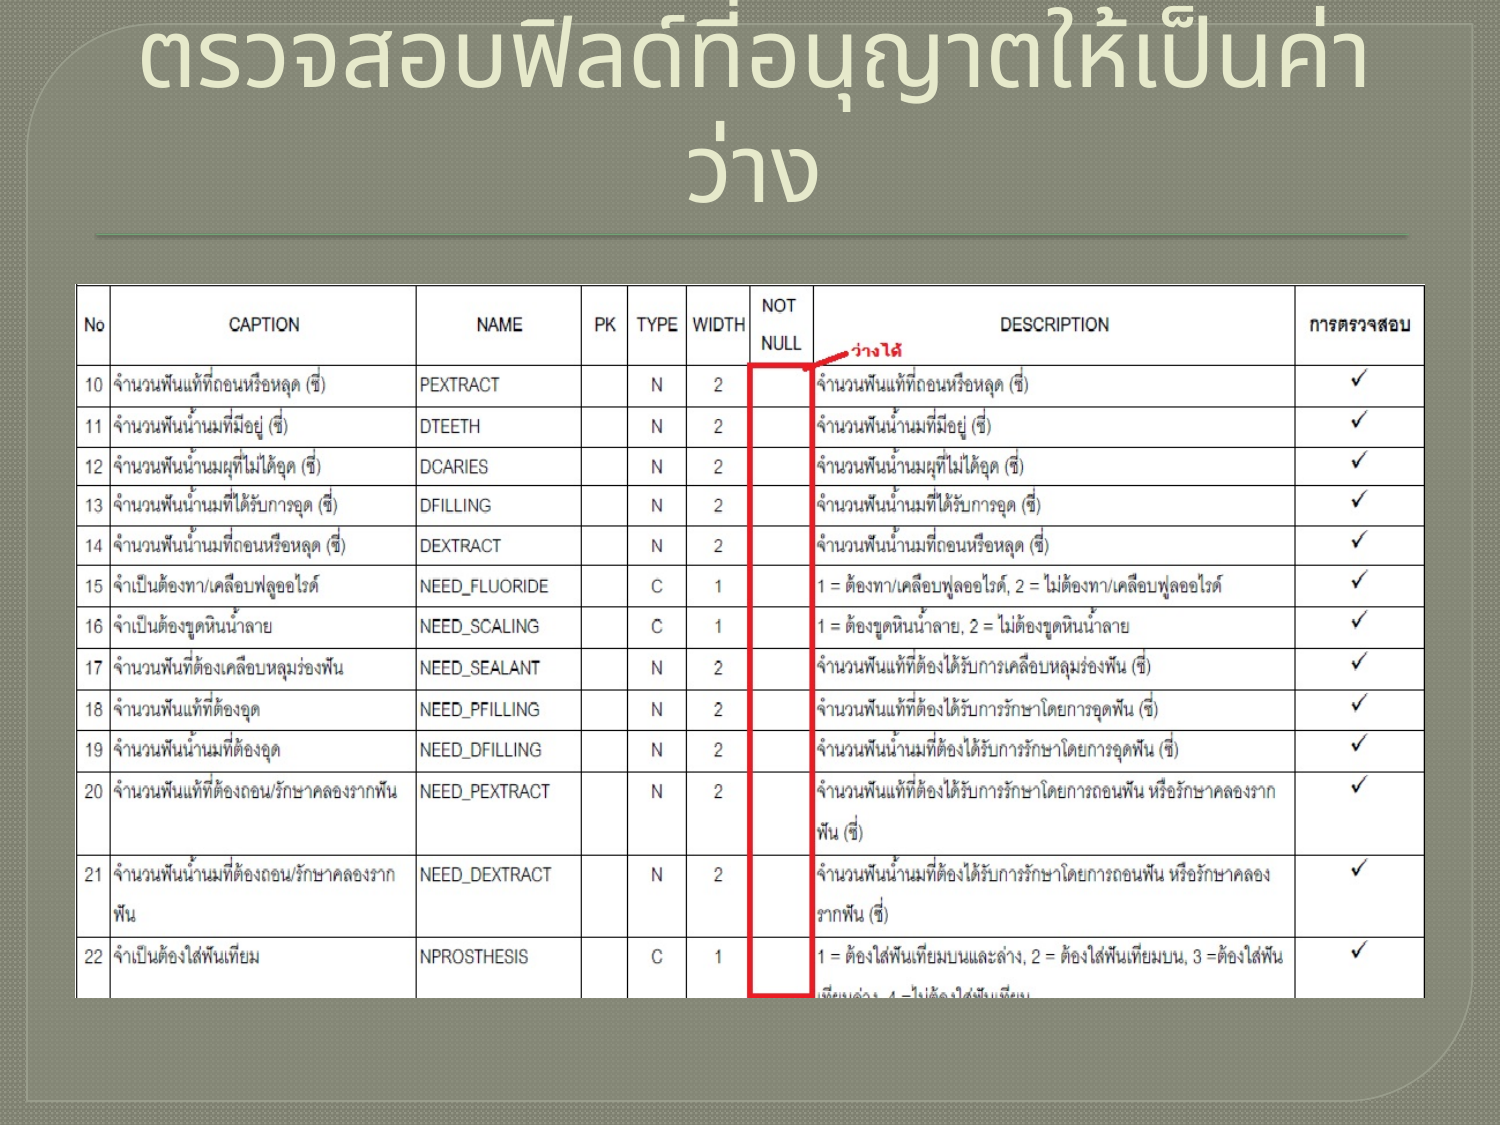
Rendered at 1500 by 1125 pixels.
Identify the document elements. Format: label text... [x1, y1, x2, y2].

title ตรวจสอบฟิลด์ที่อนุญาตให้เป็นค่าว่าง [75, 41, 1425, 230]
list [74, 284, 1426, 999]
